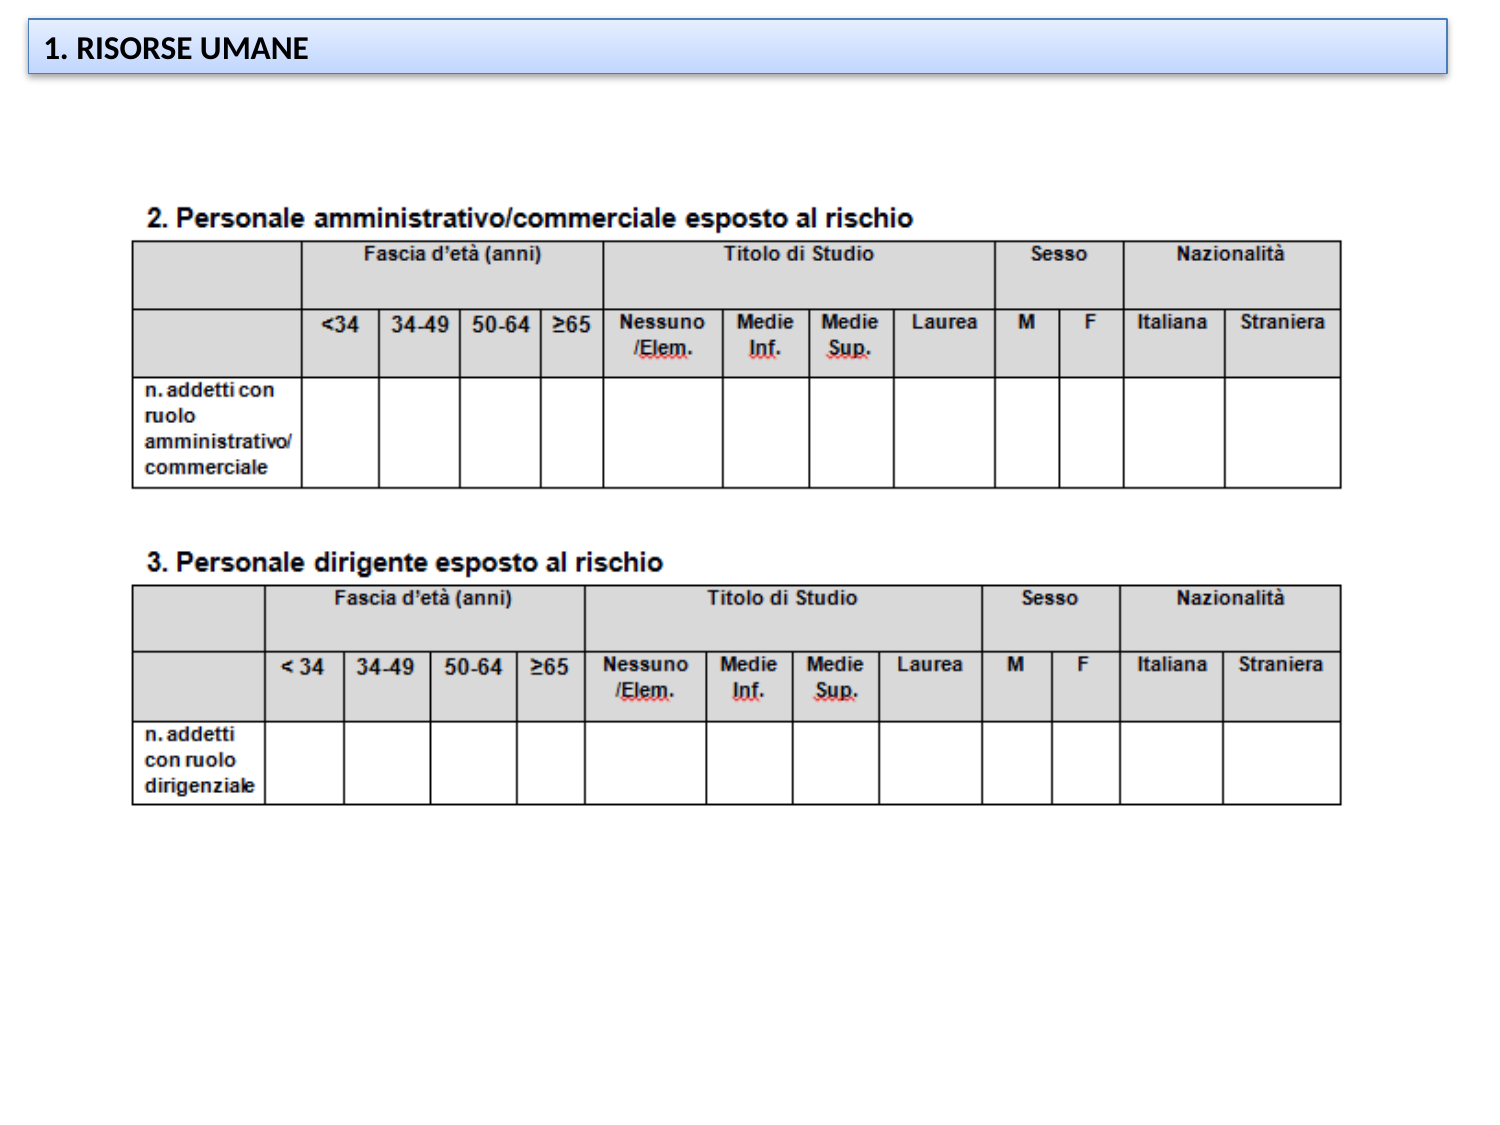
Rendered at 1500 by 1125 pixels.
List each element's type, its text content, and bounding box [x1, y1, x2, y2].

picture [99, 180, 1377, 839]
text_box 1. RISORSE UMANE [28, 18, 1448, 74]
